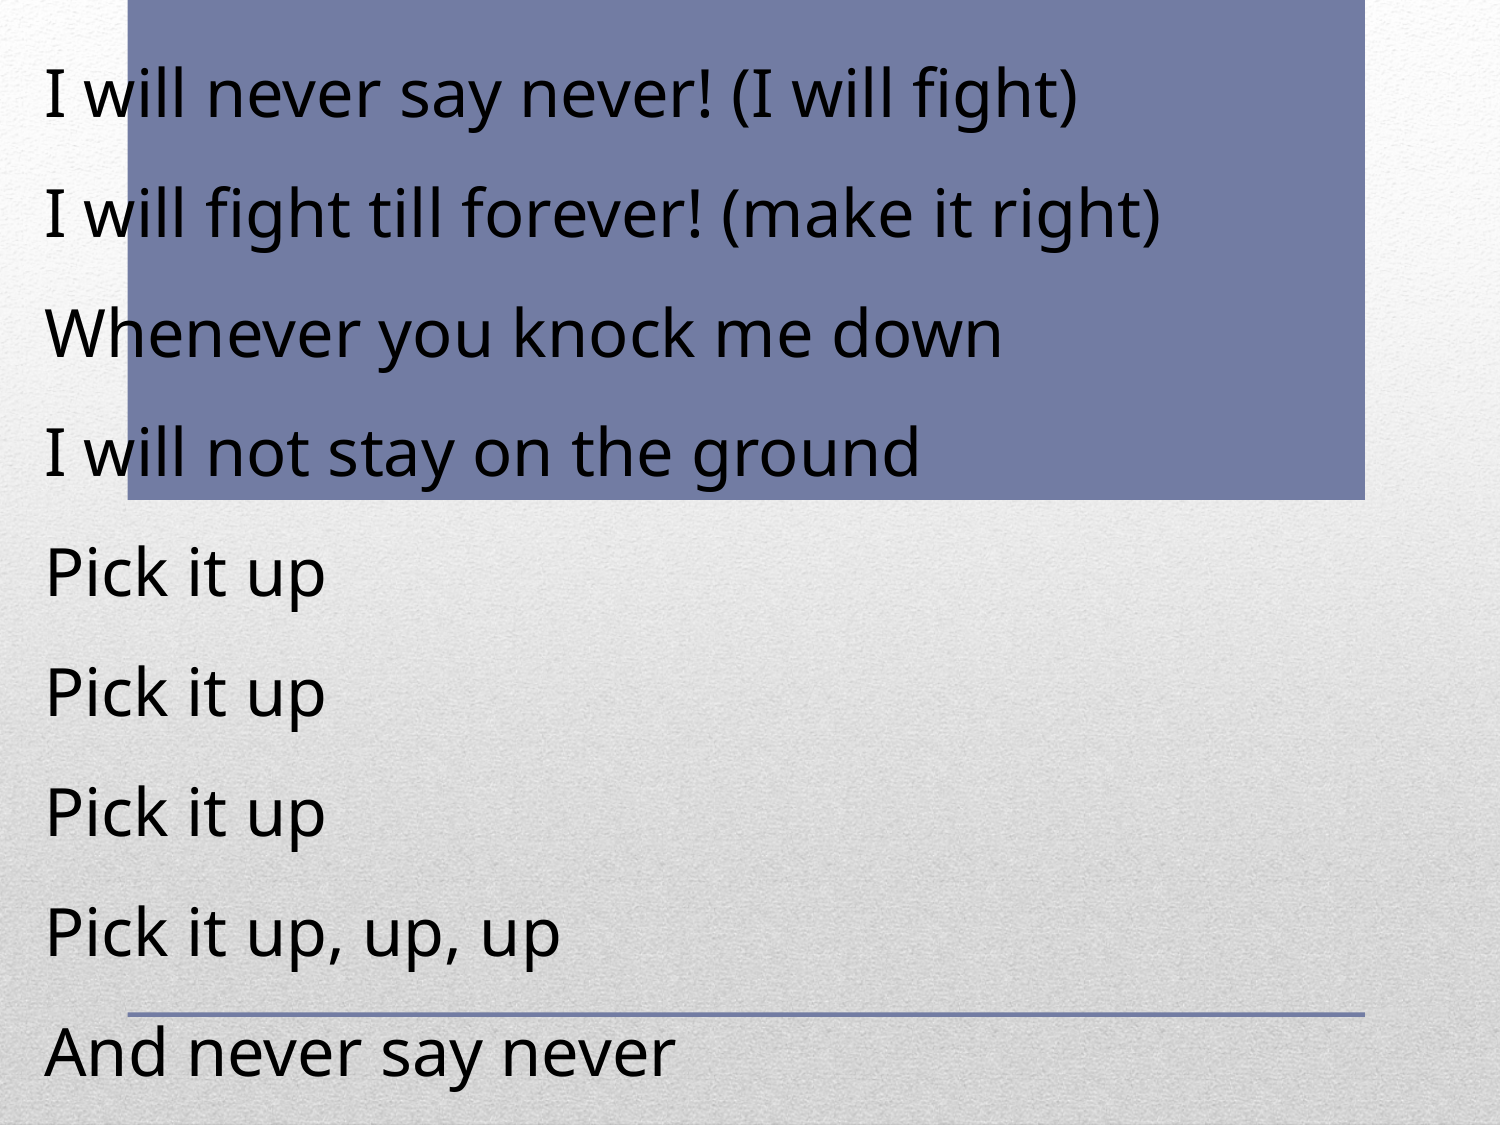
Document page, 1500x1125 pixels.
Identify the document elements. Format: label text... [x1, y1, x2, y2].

text_box I will never say never! (I will fight) I will fight till forever! (make it right) Whenever you knock me down I will not stay on the ground Pick it up Pick it up Pick it up Pick it up, up, up And never say never [29, 3, 1400, 1098]
text_box [374, 441, 1125, 591]
